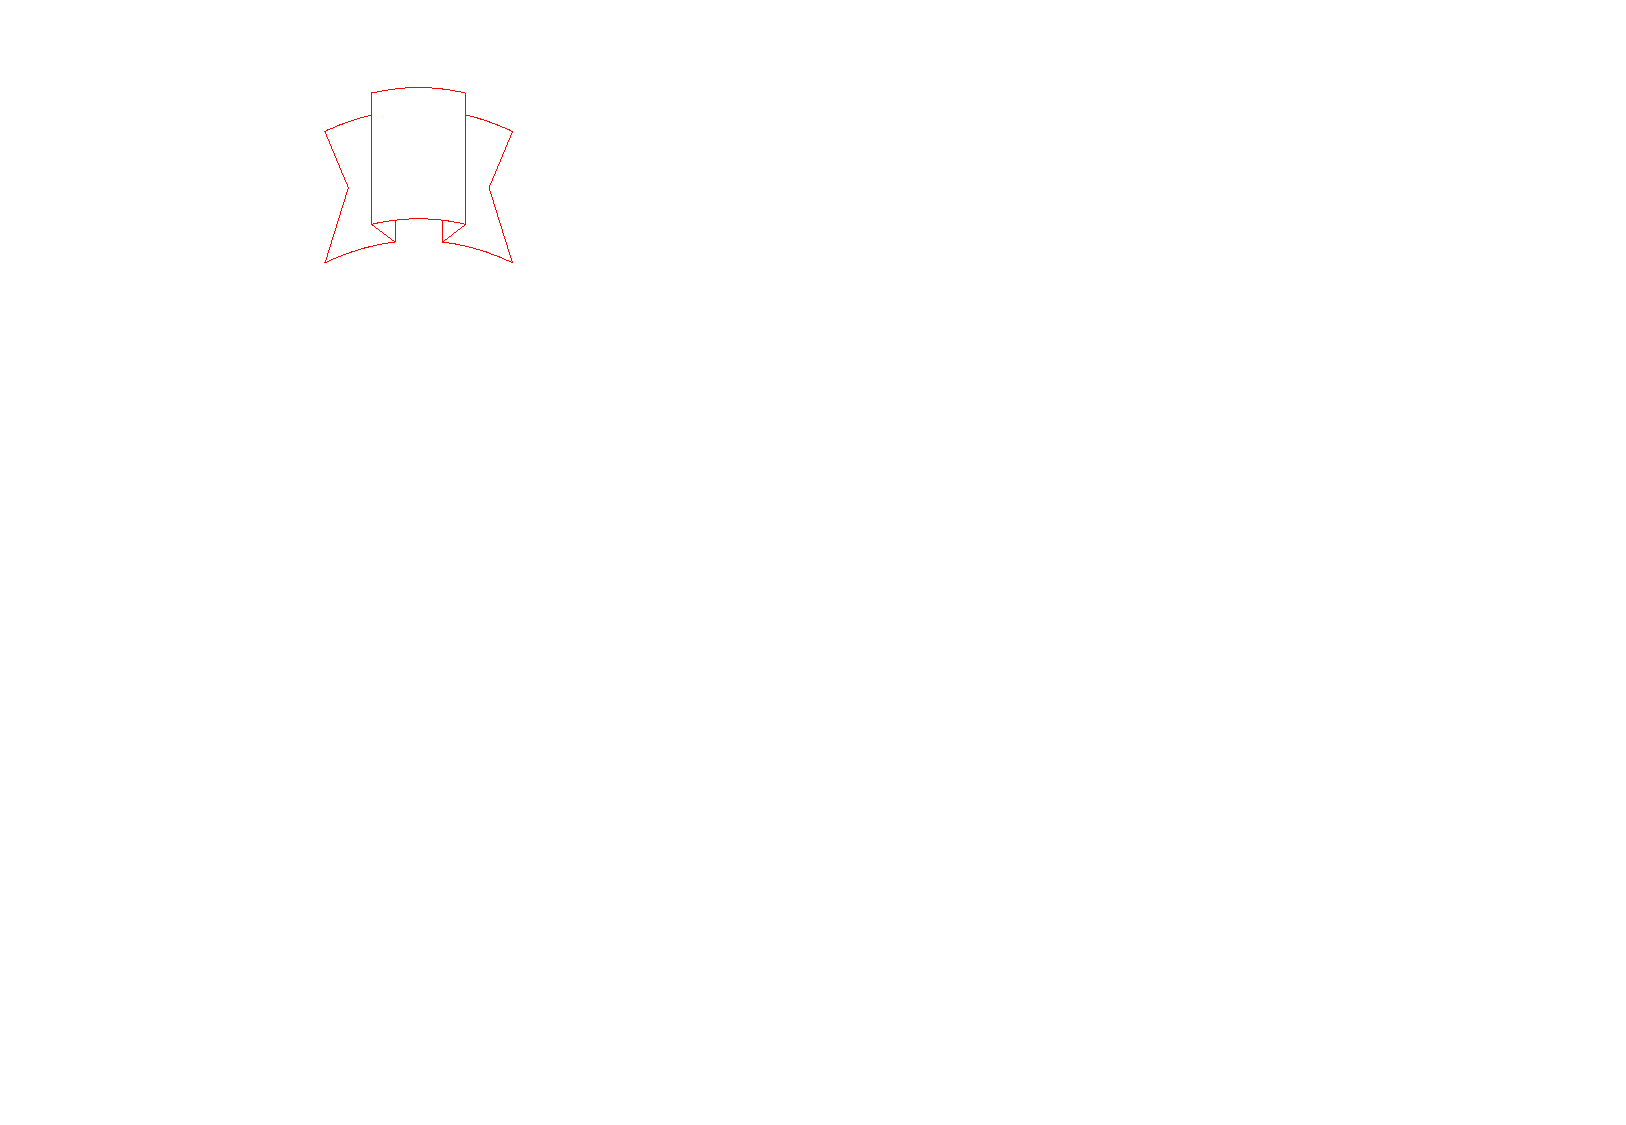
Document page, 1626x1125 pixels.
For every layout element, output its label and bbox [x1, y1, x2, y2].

text_box [324, 87, 513, 263]
